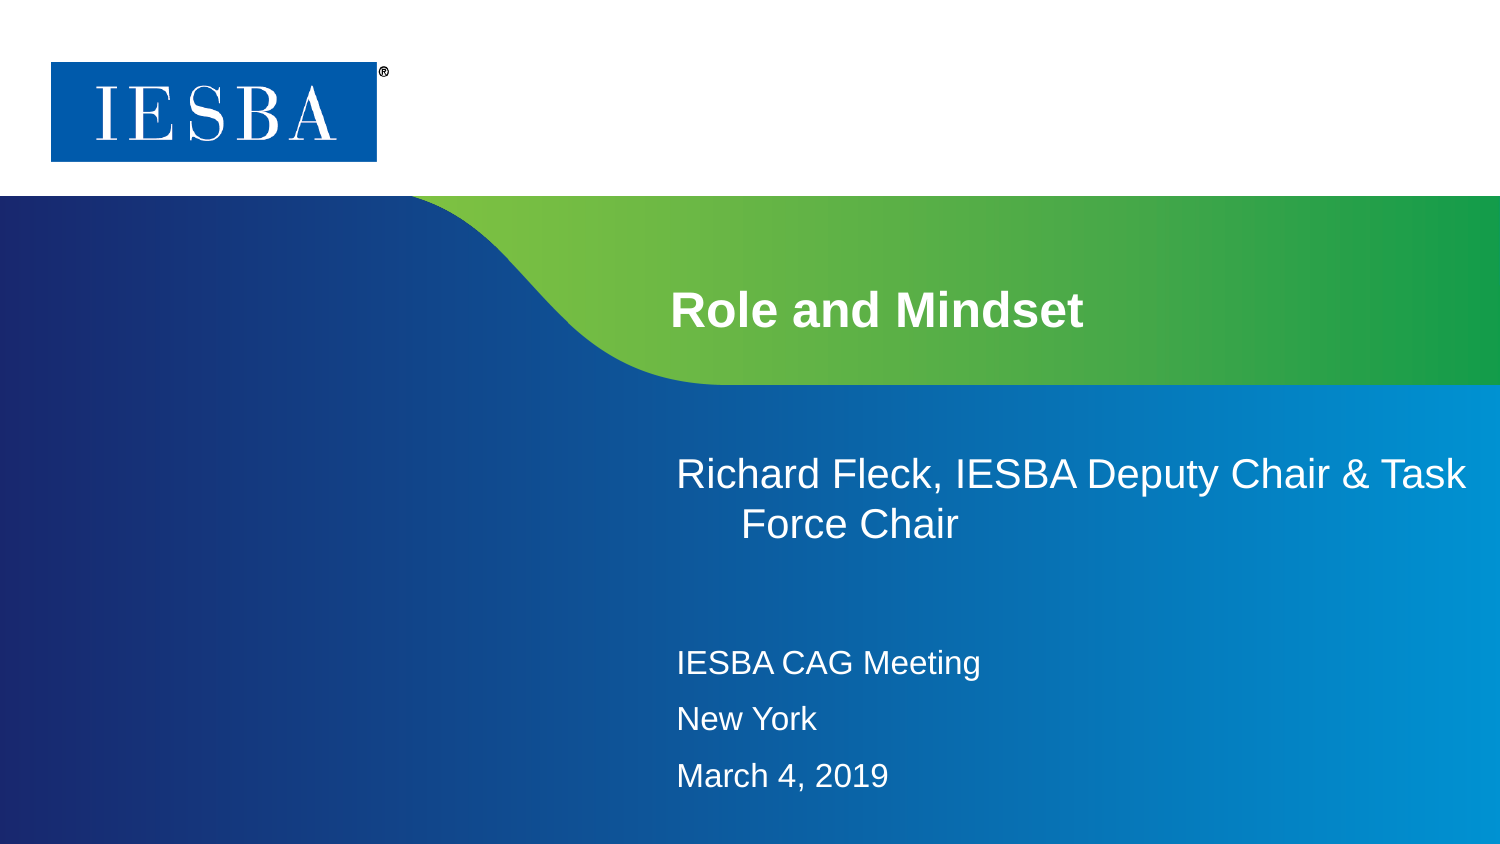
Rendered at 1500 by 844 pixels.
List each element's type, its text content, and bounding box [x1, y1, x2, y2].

picture [51, 62, 389, 162]
picture [412, 196, 1500, 385]
text_box Richard Fleck, IESBA Deputy Chair & Task Force Chair [676, 446, 1500, 772]
title Role and Mindset [670, 246, 1496, 369]
subtitle IESBA CAG Meeting New York March 4, 2019 [676, 641, 1477, 784]
